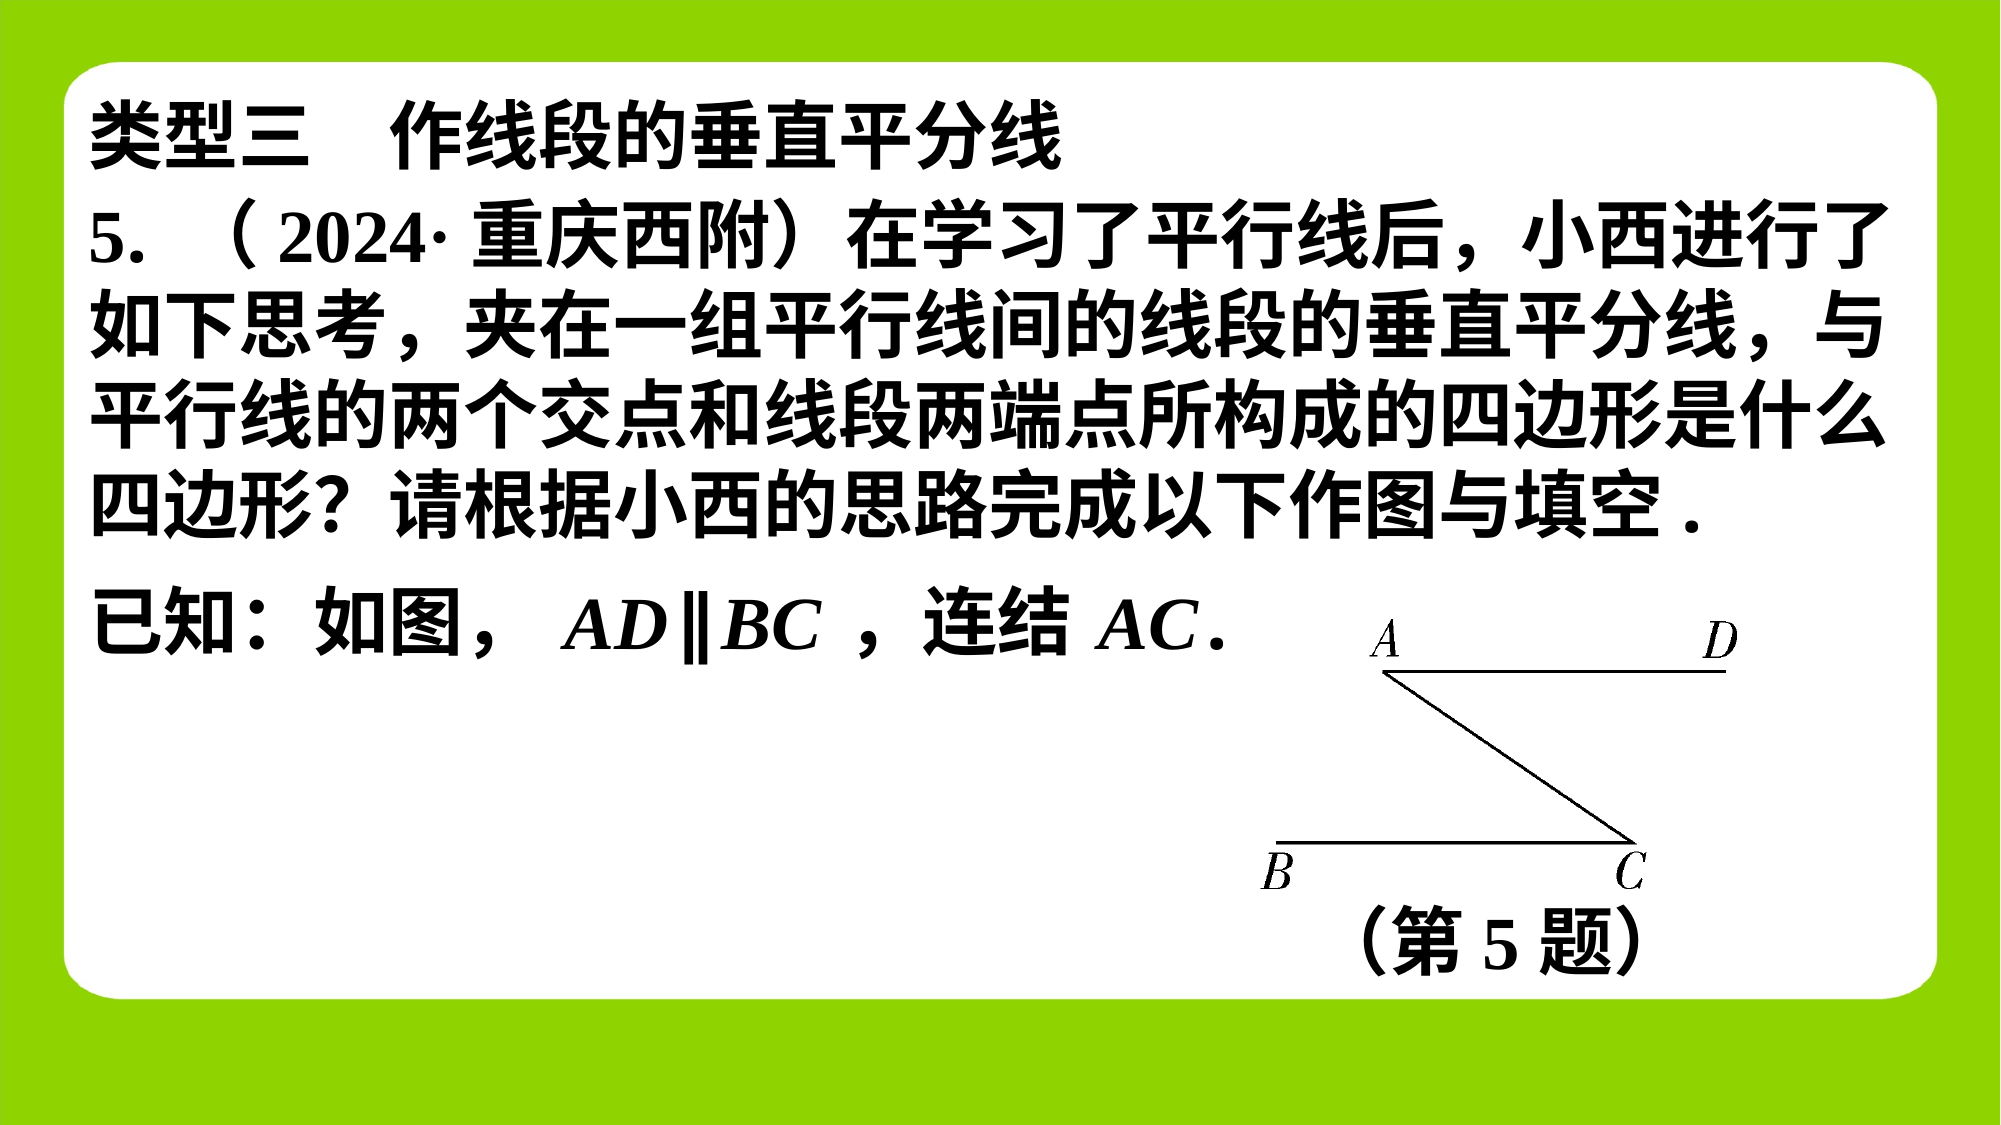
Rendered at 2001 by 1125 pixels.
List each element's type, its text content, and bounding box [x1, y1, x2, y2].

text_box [1259, 619, 1737, 986]
text_box 5. （2024·重庆西附）在学习了平行线后，小西进行了 如下思考，夹在一组平行线间的线段的垂直平分线，与 平行线的两个交点和线段两端点所构成的四边形是什么 四边形？请根据小西的思路完成以下作图与填空. [88, 187, 1974, 552]
picture [0, 0, 2001, 1125]
text_box 已知：如图，AD∥BC，连结AC. [88, 574, 1261, 666]
text_box 类型三 作线段的垂直平分线 [88, 88, 1077, 180]
